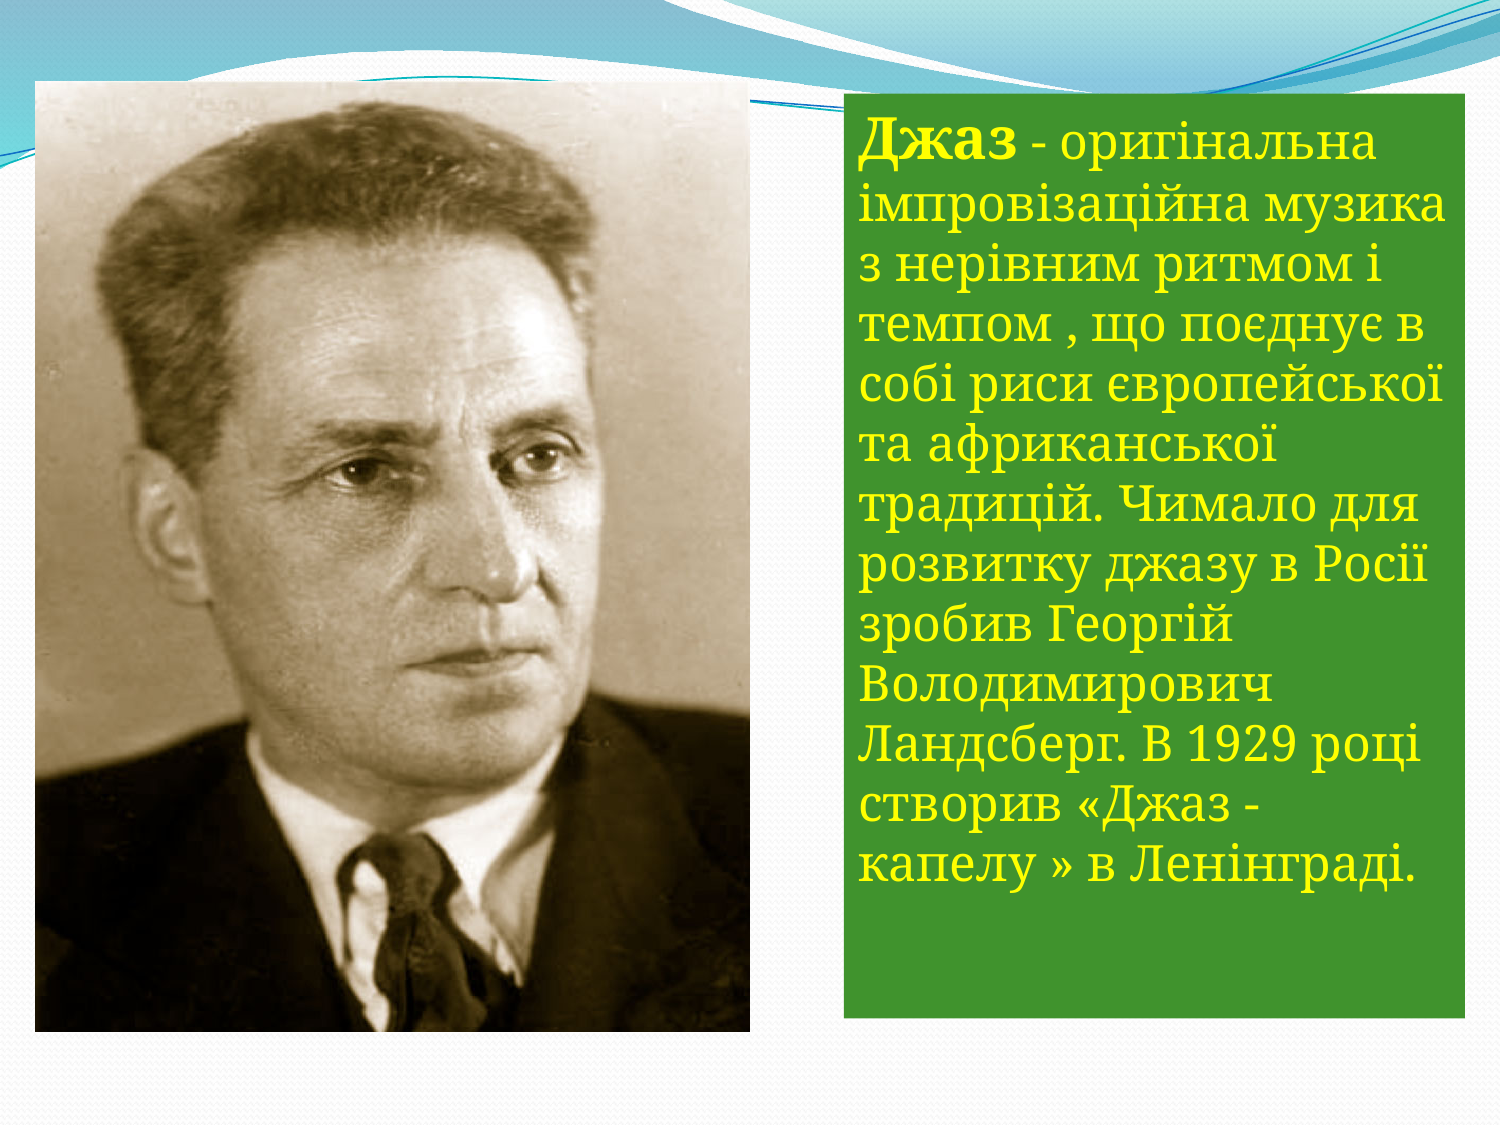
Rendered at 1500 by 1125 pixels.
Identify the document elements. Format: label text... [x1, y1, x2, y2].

picture [34, 81, 751, 1032]
text_box Джаз - оригінальна імпровізаційна музика з нерівним ритмом і темпом , що поєднує в собі риси європейської та африканської традицій. Чимало для розвитку джазу в Росії зробив Георгій Володимирович Ландсберг. В 1929 році створив «Джаз - капелу » в Ленінграді. [843, 93, 1465, 1019]
